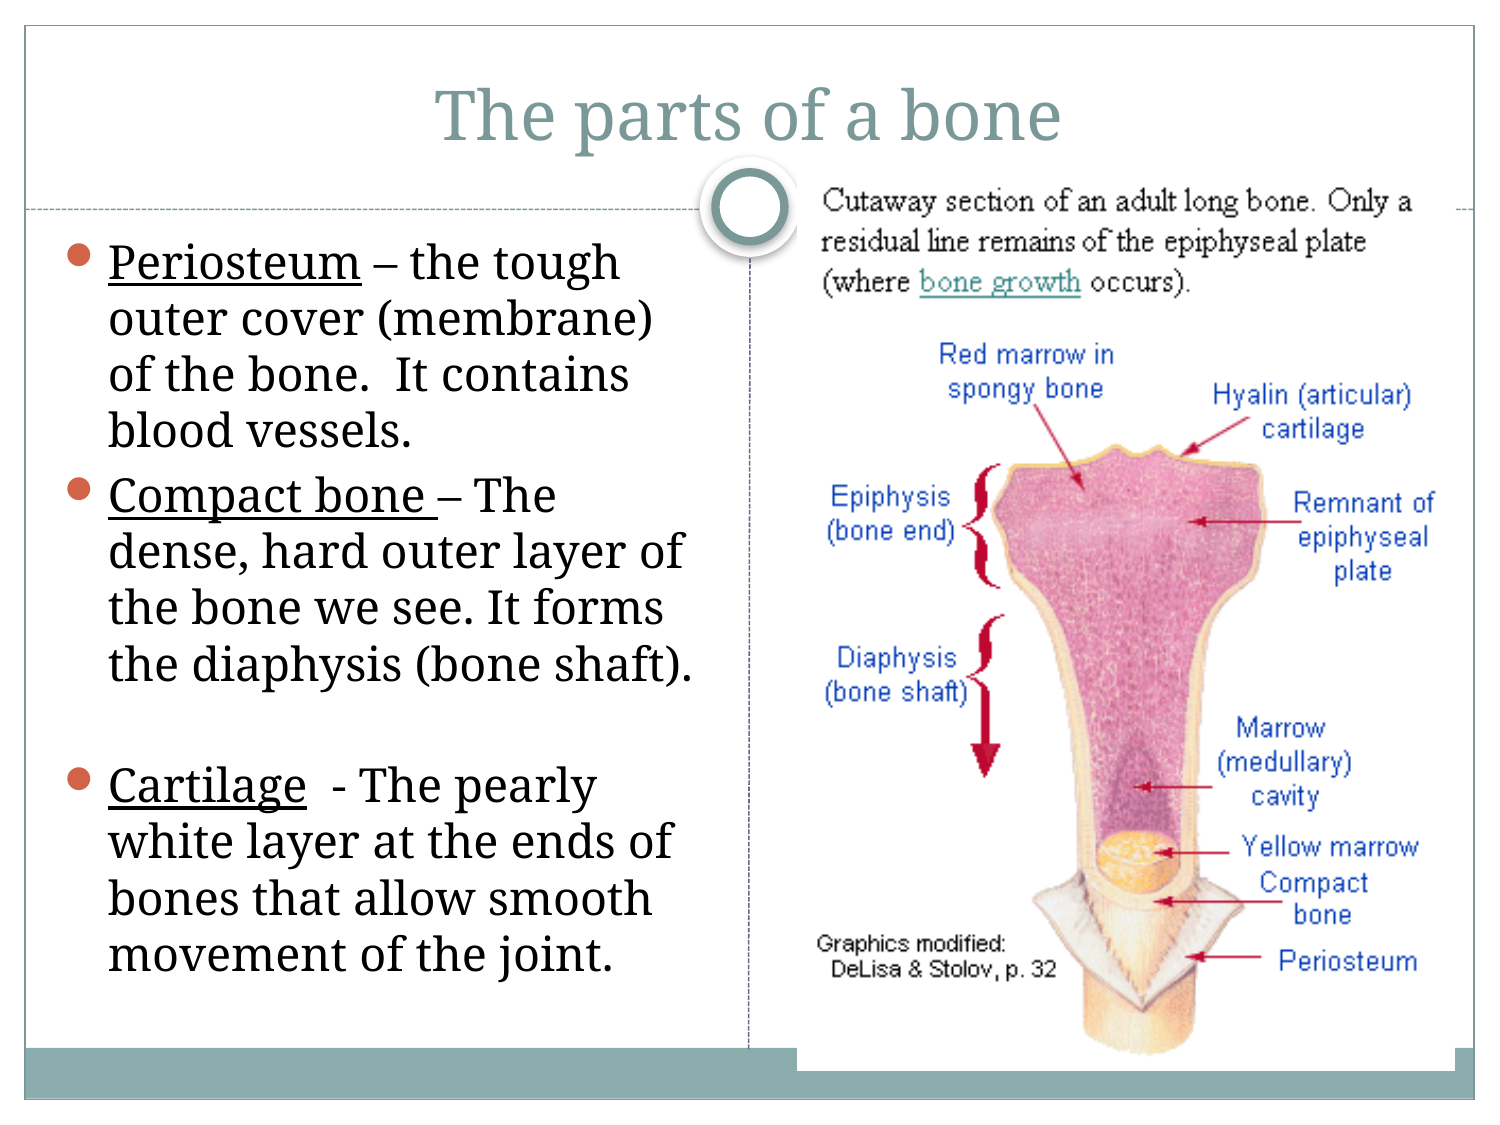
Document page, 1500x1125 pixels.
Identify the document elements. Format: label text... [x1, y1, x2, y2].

title The parts of a bone [49, 37, 1450, 162]
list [796, 166, 1455, 1071]
list Periosteum – the tough outer cover (membrane) of the bone. It contains blood vessels. Compact bone – The dense, hard outer layer of the bone we see. It forms the diaphysis (bone shaft). Cartilage - The pearly white layer at the ends of bones that allow smooth movement of the joint. [49, 224, 712, 993]
